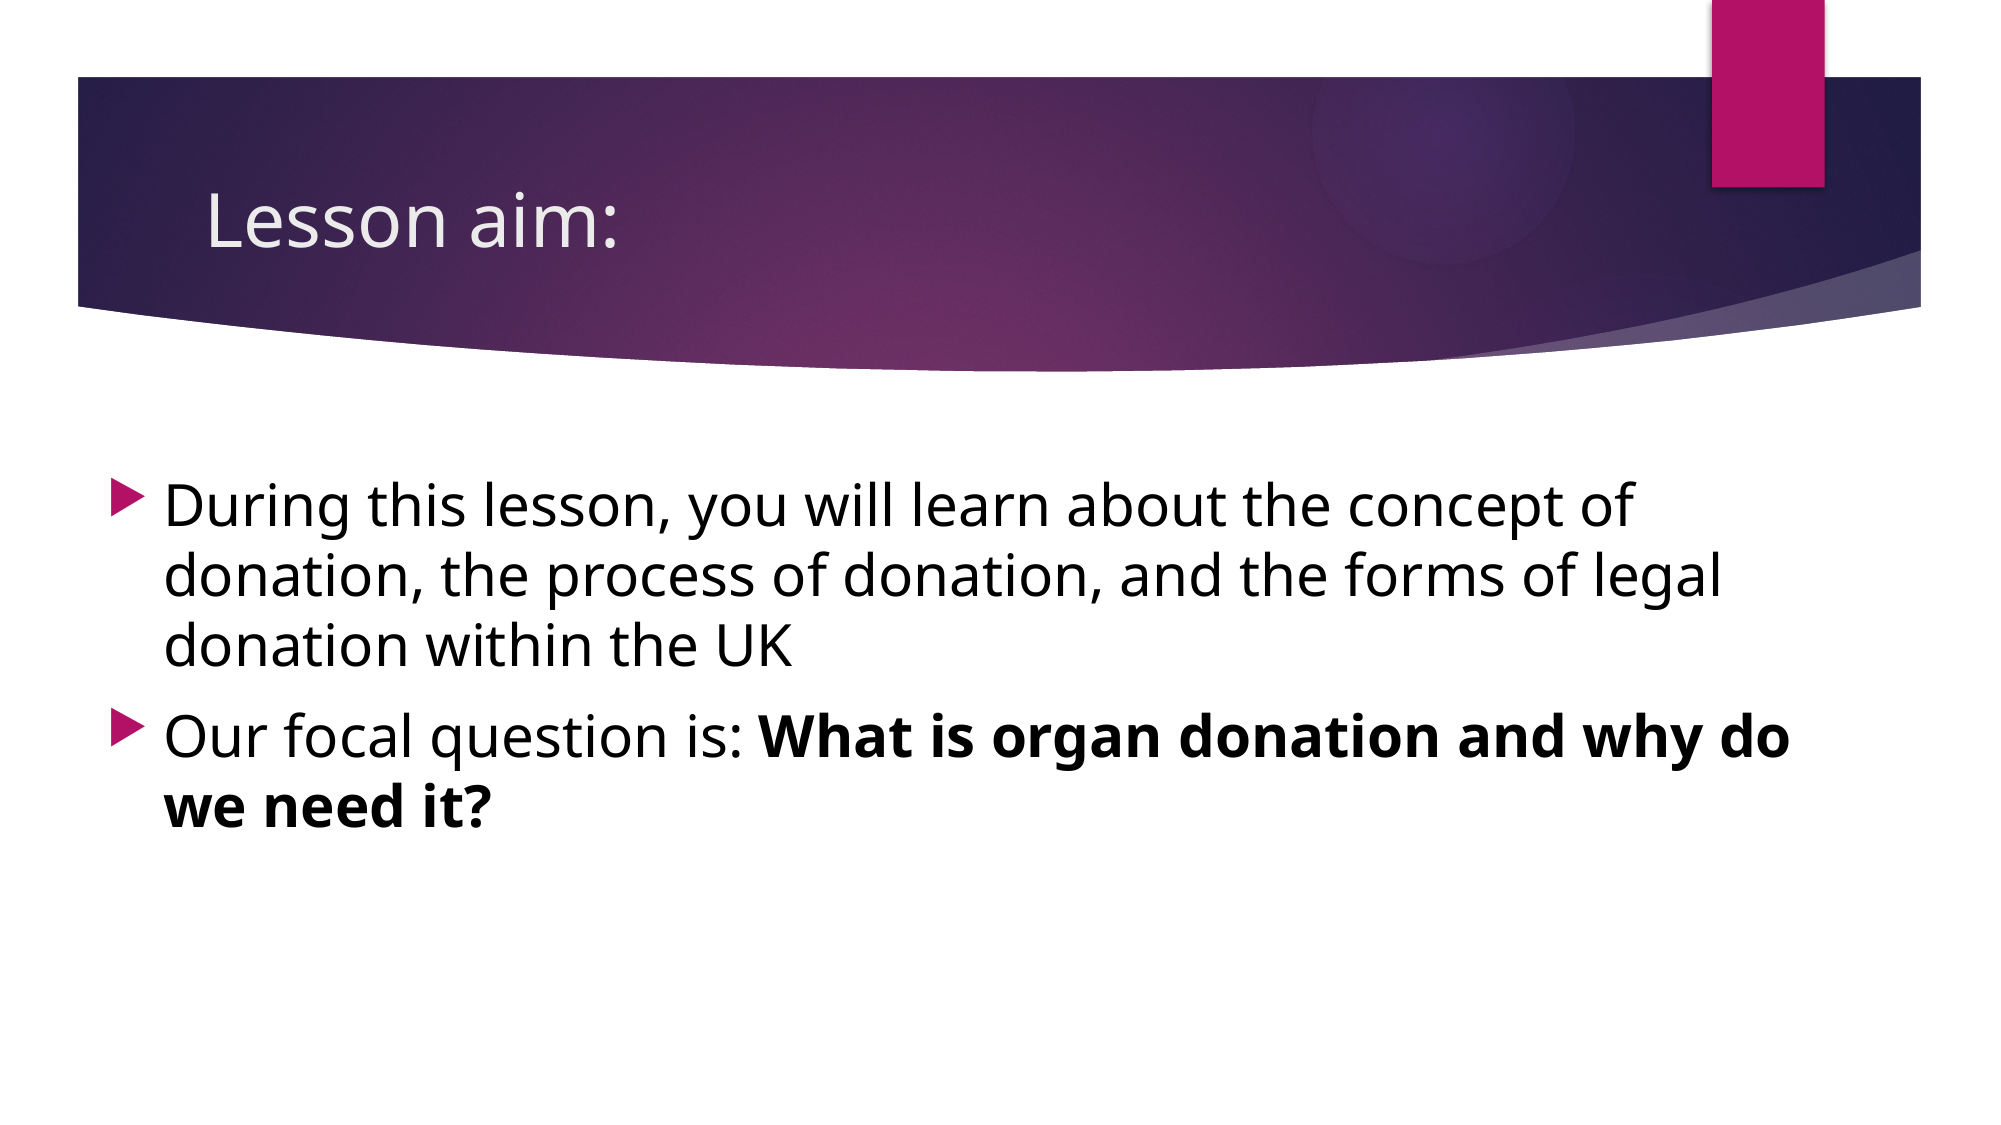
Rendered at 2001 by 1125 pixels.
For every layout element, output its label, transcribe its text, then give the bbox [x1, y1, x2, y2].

title Lesson aim: [189, 159, 1627, 276]
list During this lesson, you will learn about the concept of donation, the process of donation, and the forms of legal donation within the UK Our focal question is: What is organ donation and why do we need it? [91, 370, 1907, 1012]
